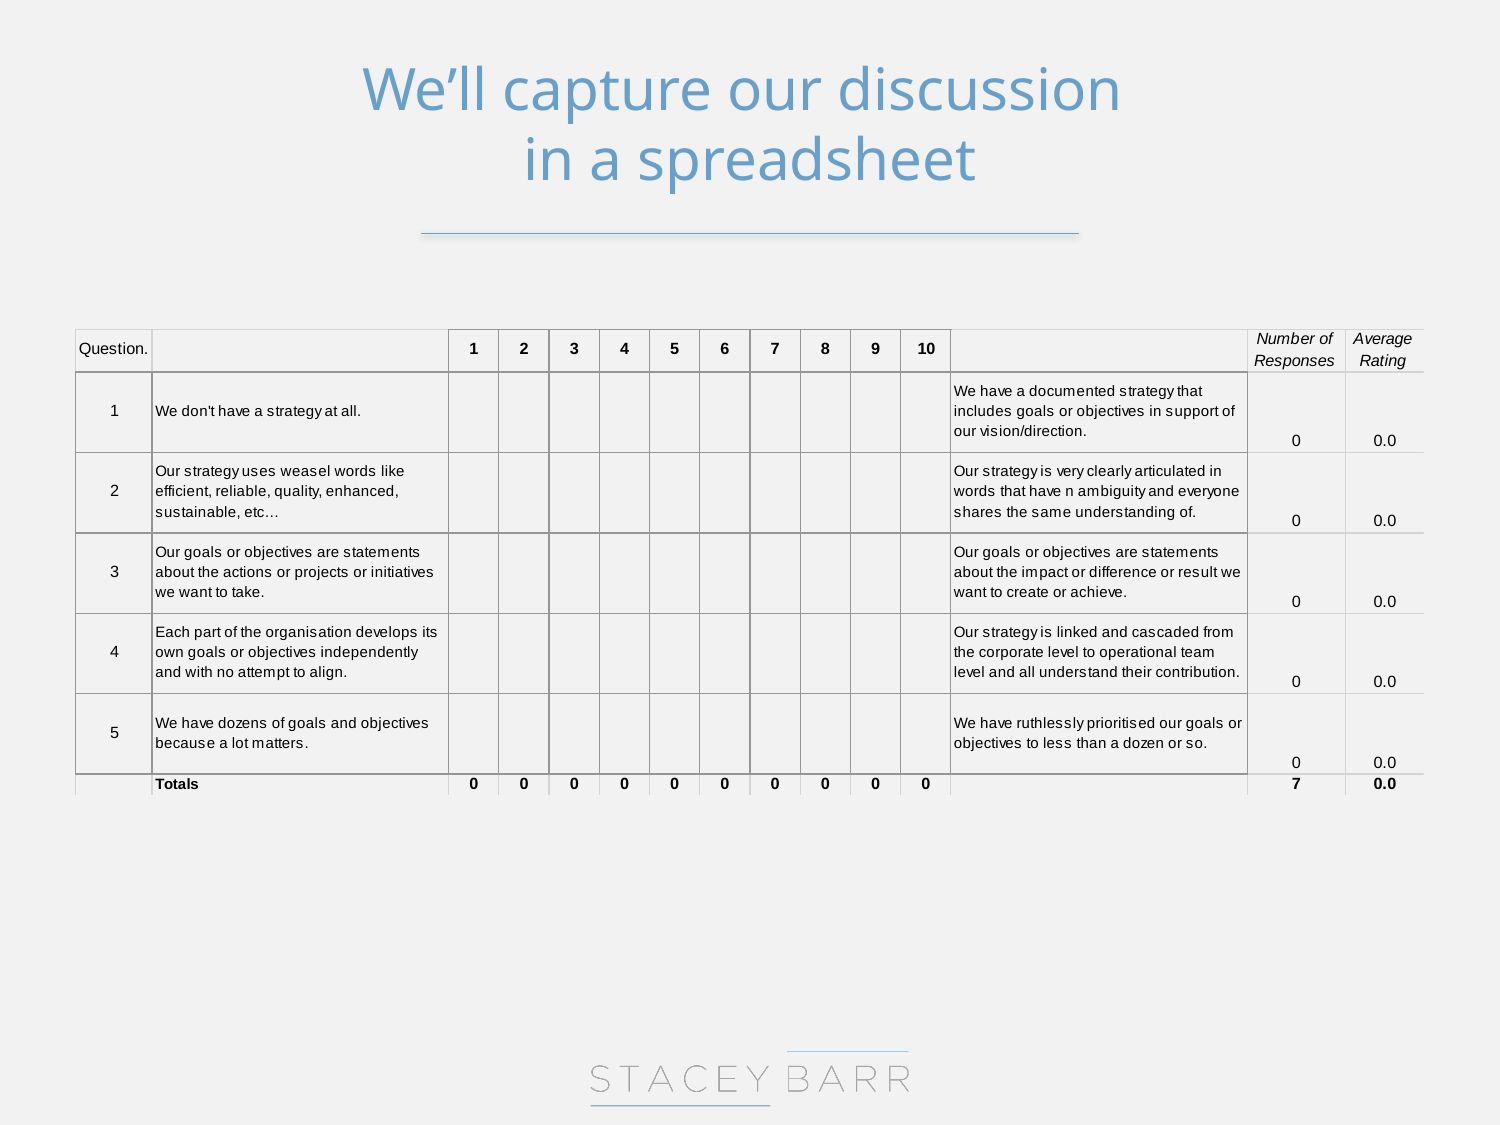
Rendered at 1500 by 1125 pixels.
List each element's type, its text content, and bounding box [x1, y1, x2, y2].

title We’ll capture our discussion in a spreadsheet [75, 45, 1425, 214]
picture [74, 328, 1426, 797]
picture [585, 1048, 915, 1111]
